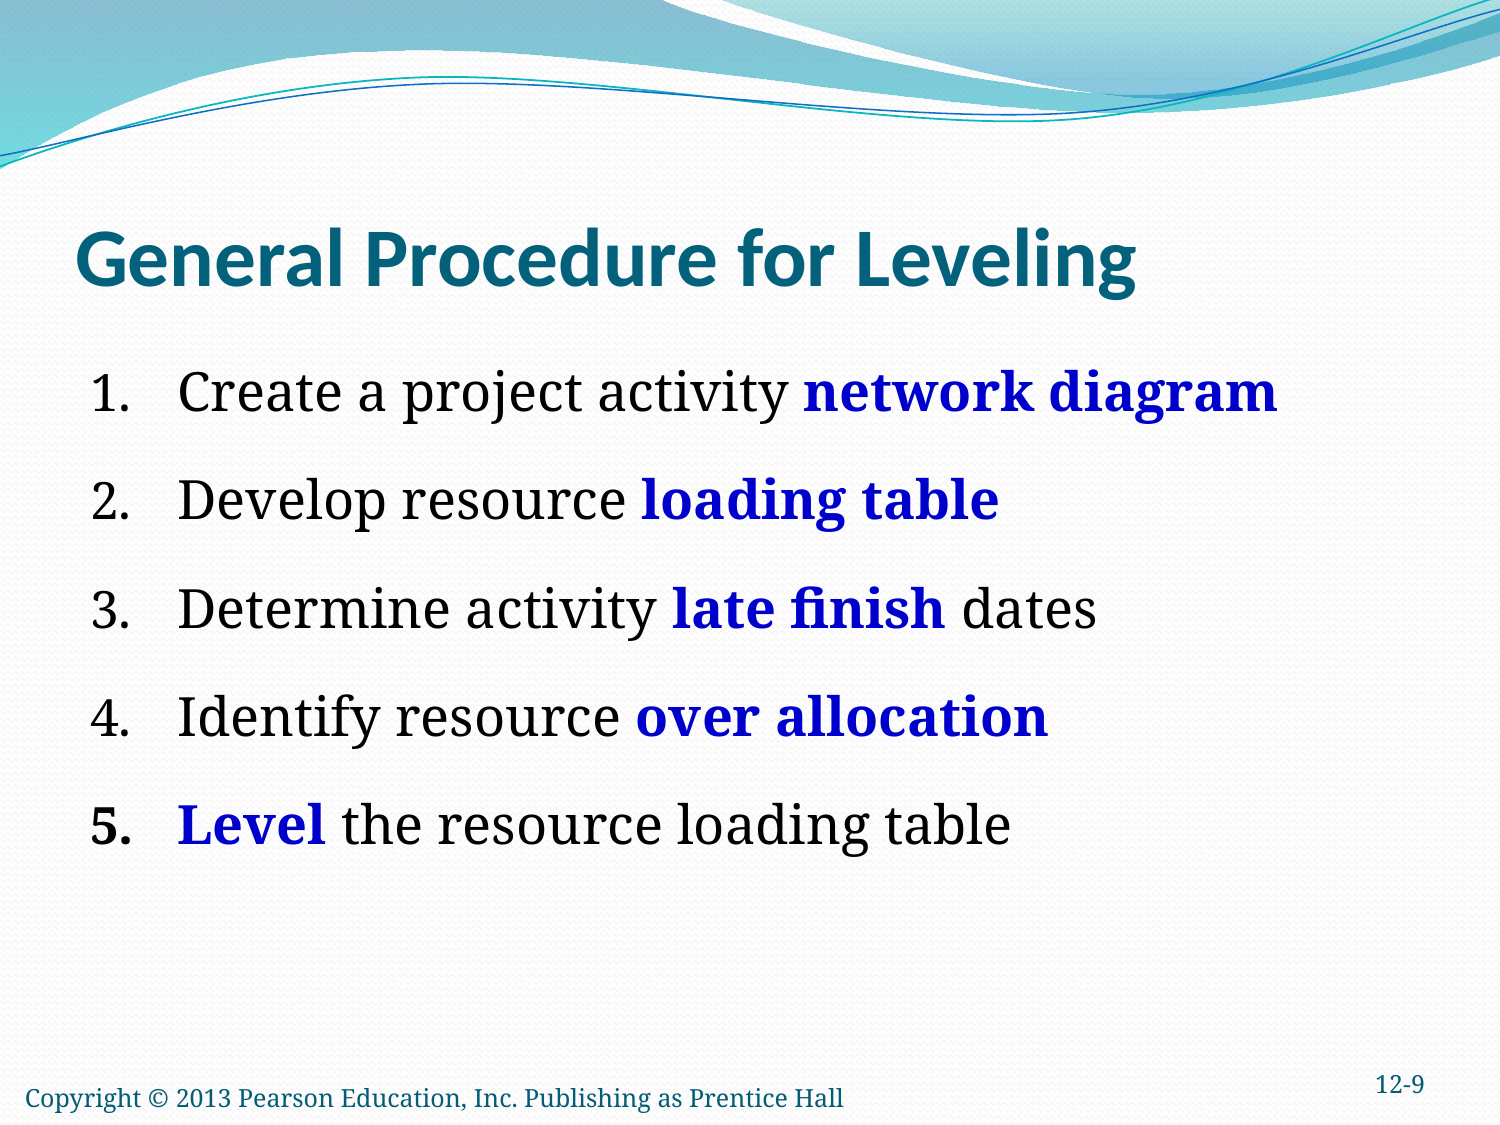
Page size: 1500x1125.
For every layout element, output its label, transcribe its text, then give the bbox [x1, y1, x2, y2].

title General Procedure for Leveling [74, 115, 1426, 304]
list Create a project activity network diagram Develop resource loading table Determine activity late finish dates Identify resource over allocation Level the resource loading table [74, 317, 1426, 1038]
slide_number 12-9 [1299, 1042, 1425, 1103]
